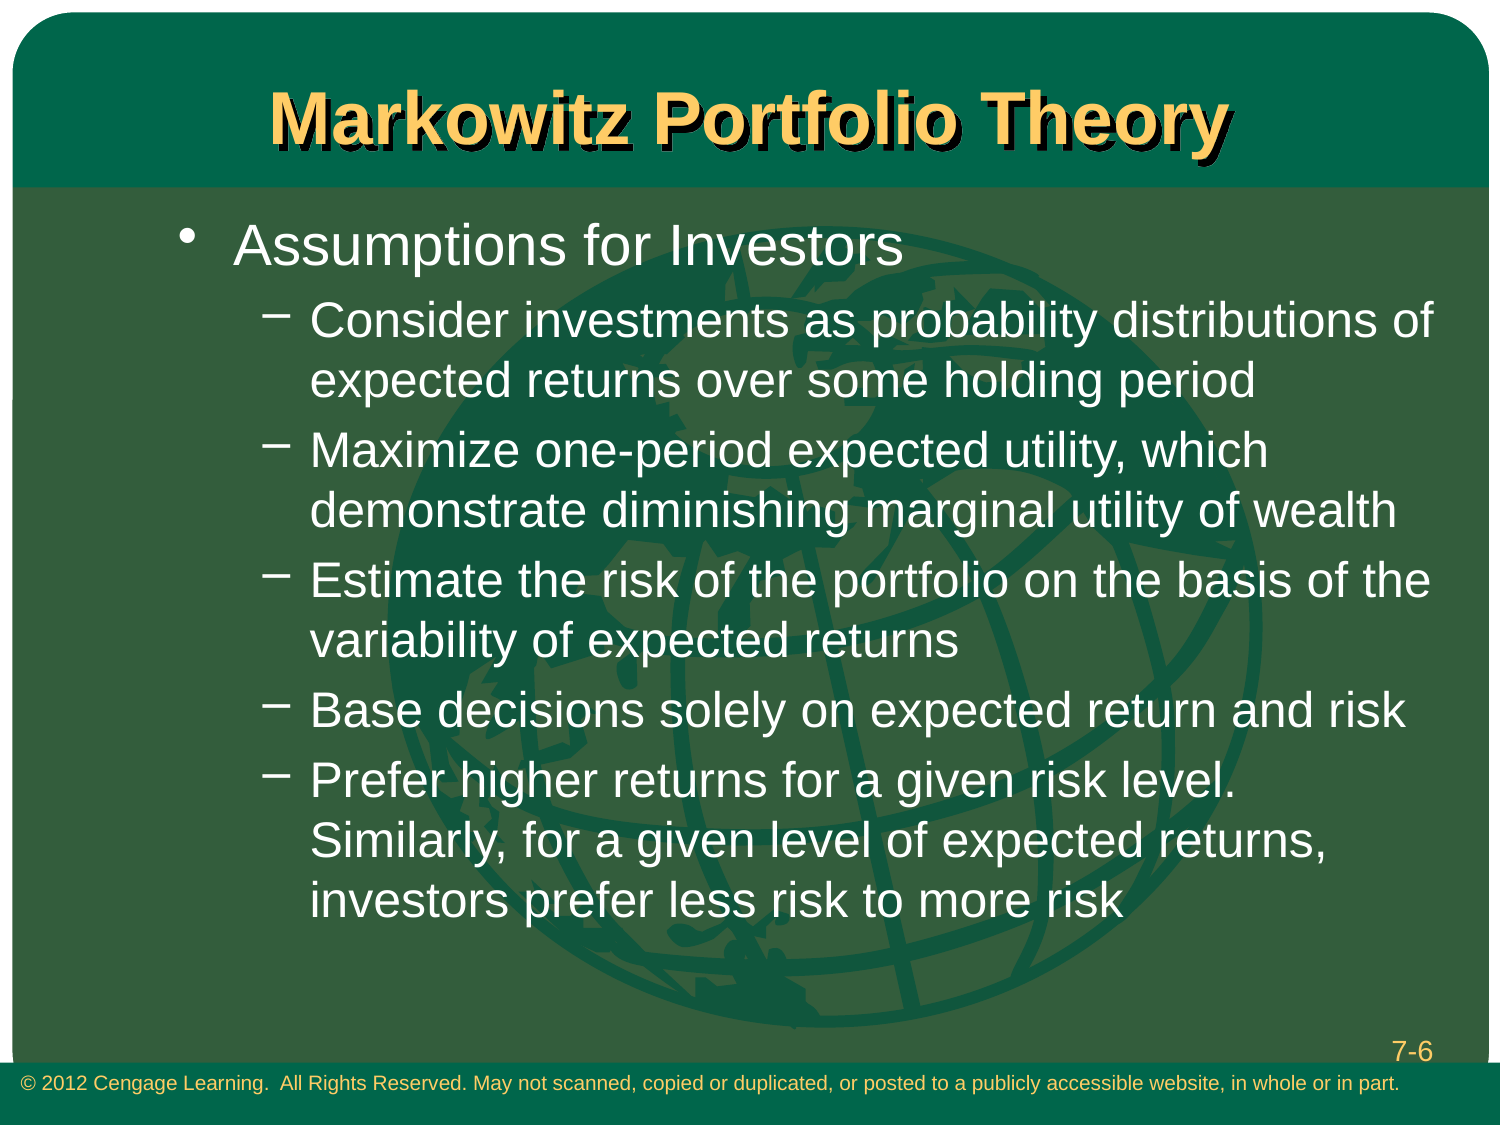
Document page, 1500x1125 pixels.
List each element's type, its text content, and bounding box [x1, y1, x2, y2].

list Assumptions for Investors Consider investments as probability distributions of expected returns over some holding period Maximize one-period expected utility, which demonstrate diminishing marginal utility of wealth Estimate the risk of the portfolio on the basis of the variability of expected returns Base decisions solely on expected return and risk Prefer higher returns for a given risk level. Similarly, for a given level of expected returns, investors prefer less risk to more risk [162, 200, 1475, 1000]
title Markowitz Portfolio Theory [75, 37, 1425, 193]
footer © 2012 Cengage Learning. All Rights Reserved. May not scanned, copied or duplicated, or posted to a publicly accessible website, in whole or in part. [0, 1062, 1500, 1125]
slide_number 7-6 [1325, 1025, 1500, 1062]
